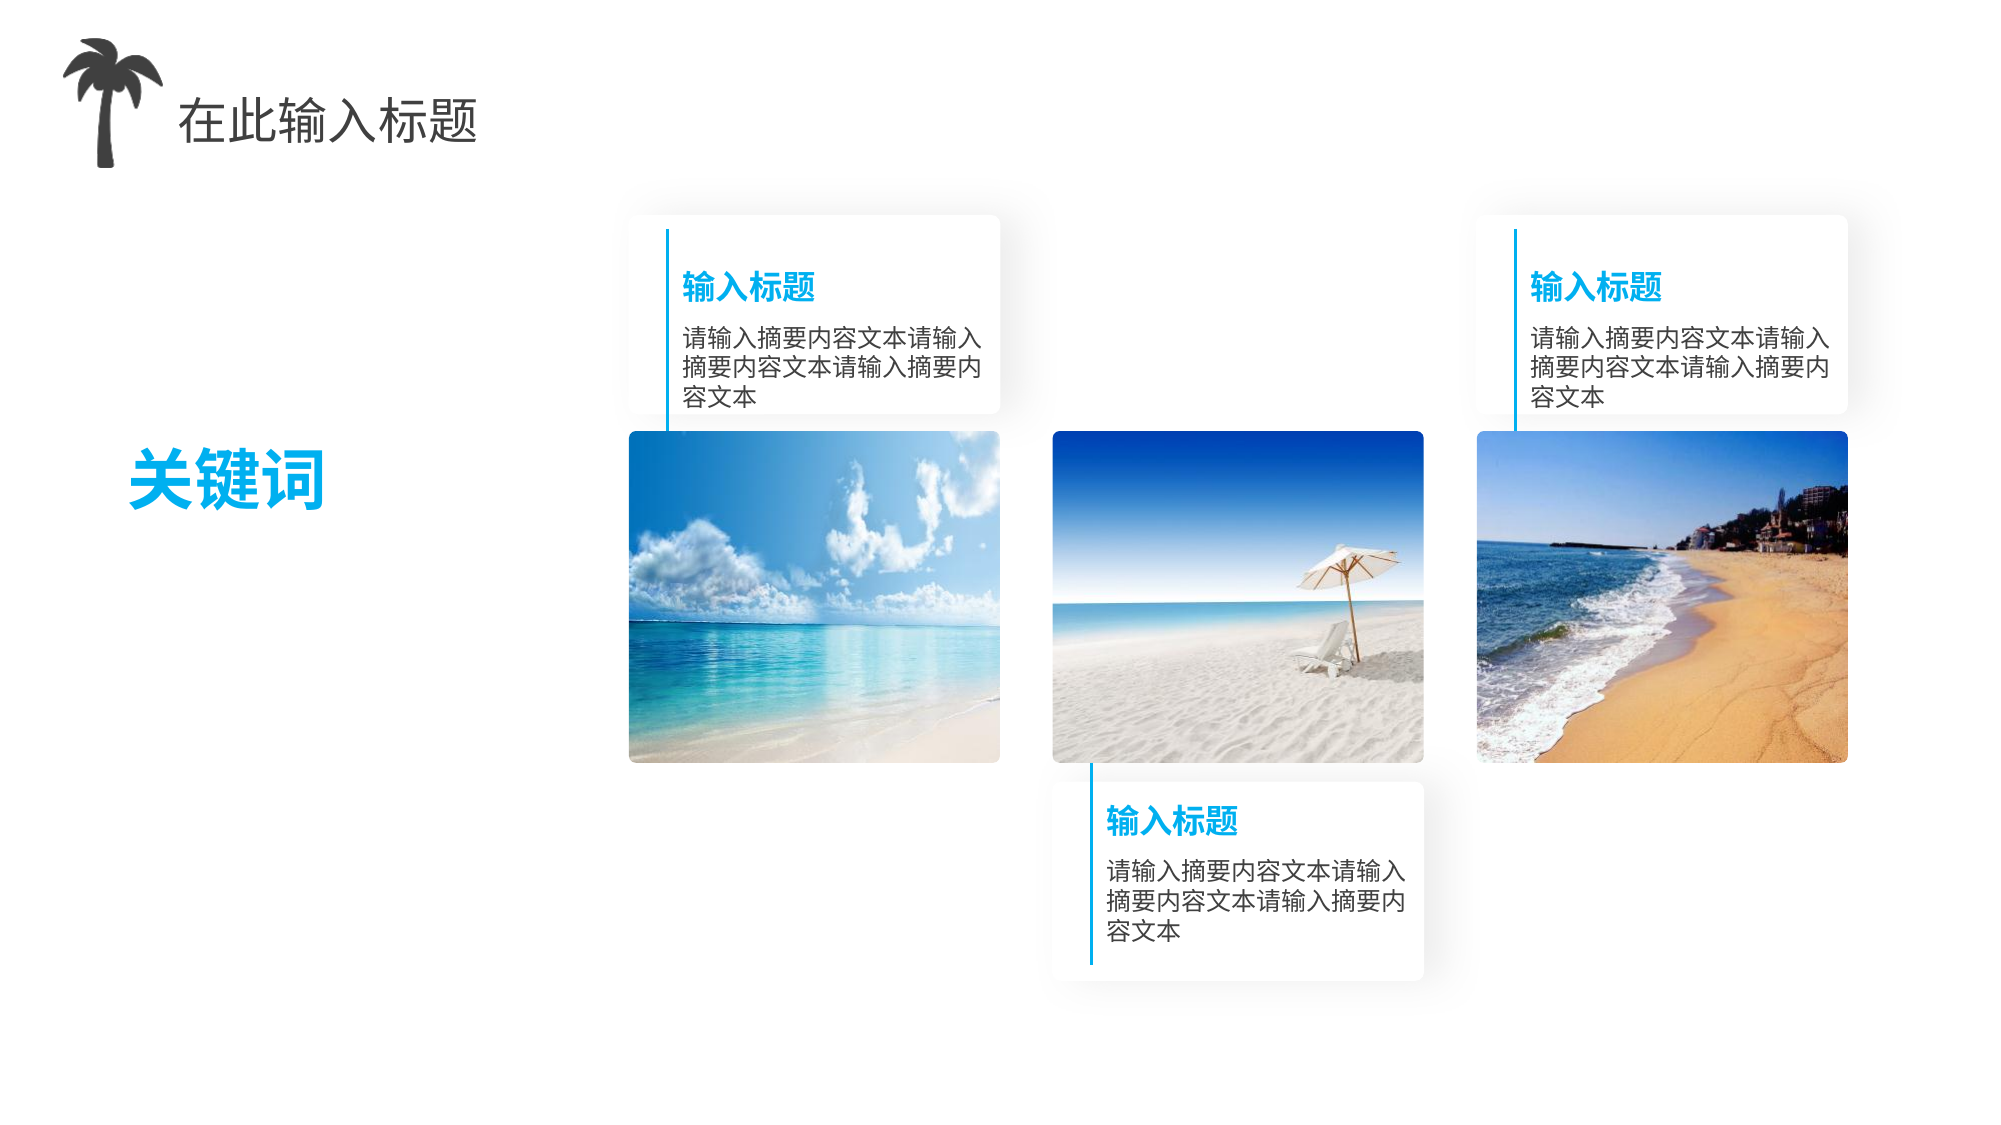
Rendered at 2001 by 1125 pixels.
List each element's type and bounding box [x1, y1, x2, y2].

text_box [112, 214, 1849, 981]
text_box [37, 26, 495, 177]
